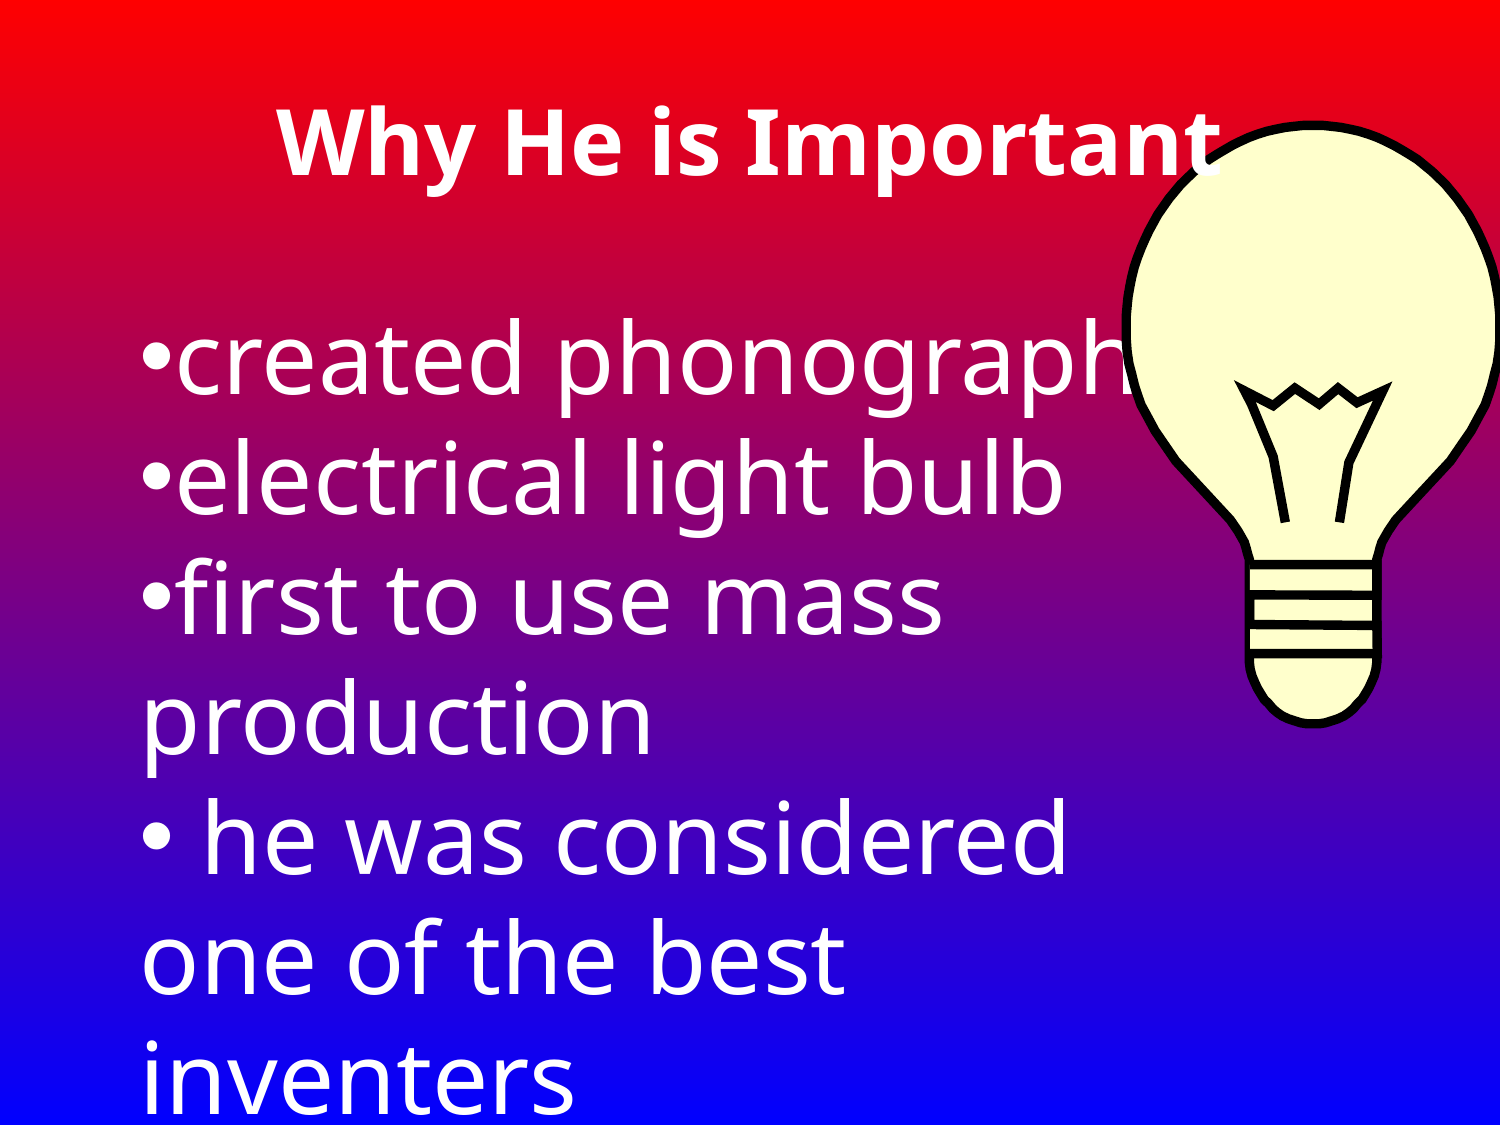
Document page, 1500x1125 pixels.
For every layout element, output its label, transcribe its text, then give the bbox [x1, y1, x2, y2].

text_box [1126, 165, 1500, 724]
text_box created phonograph electrical light bulb first to use mass production he was considered one of the best inventers [124, 287, 1263, 1125]
title Why He is Important [75, 45, 1425, 233]
